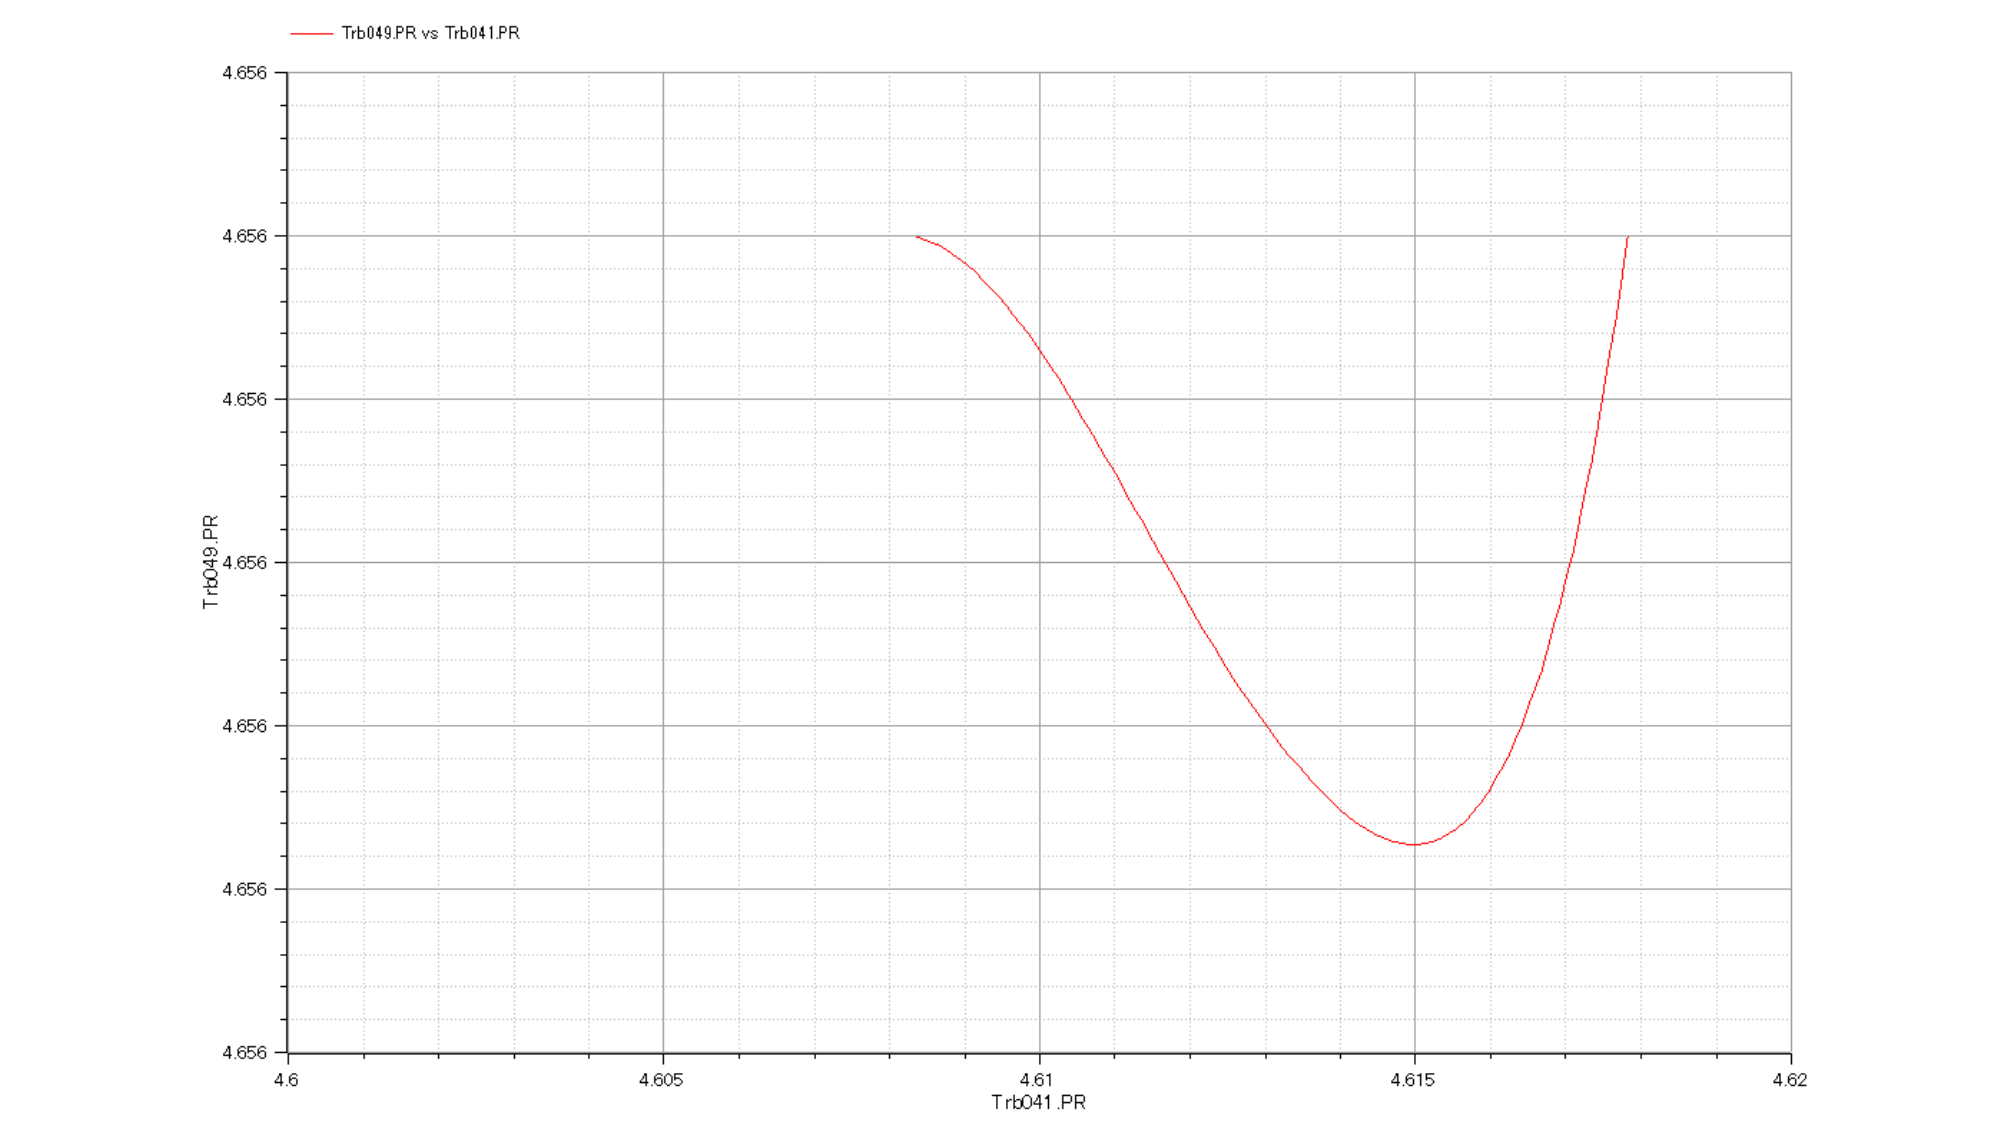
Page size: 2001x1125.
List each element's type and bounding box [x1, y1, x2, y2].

picture [189, 0, 1811, 1125]
